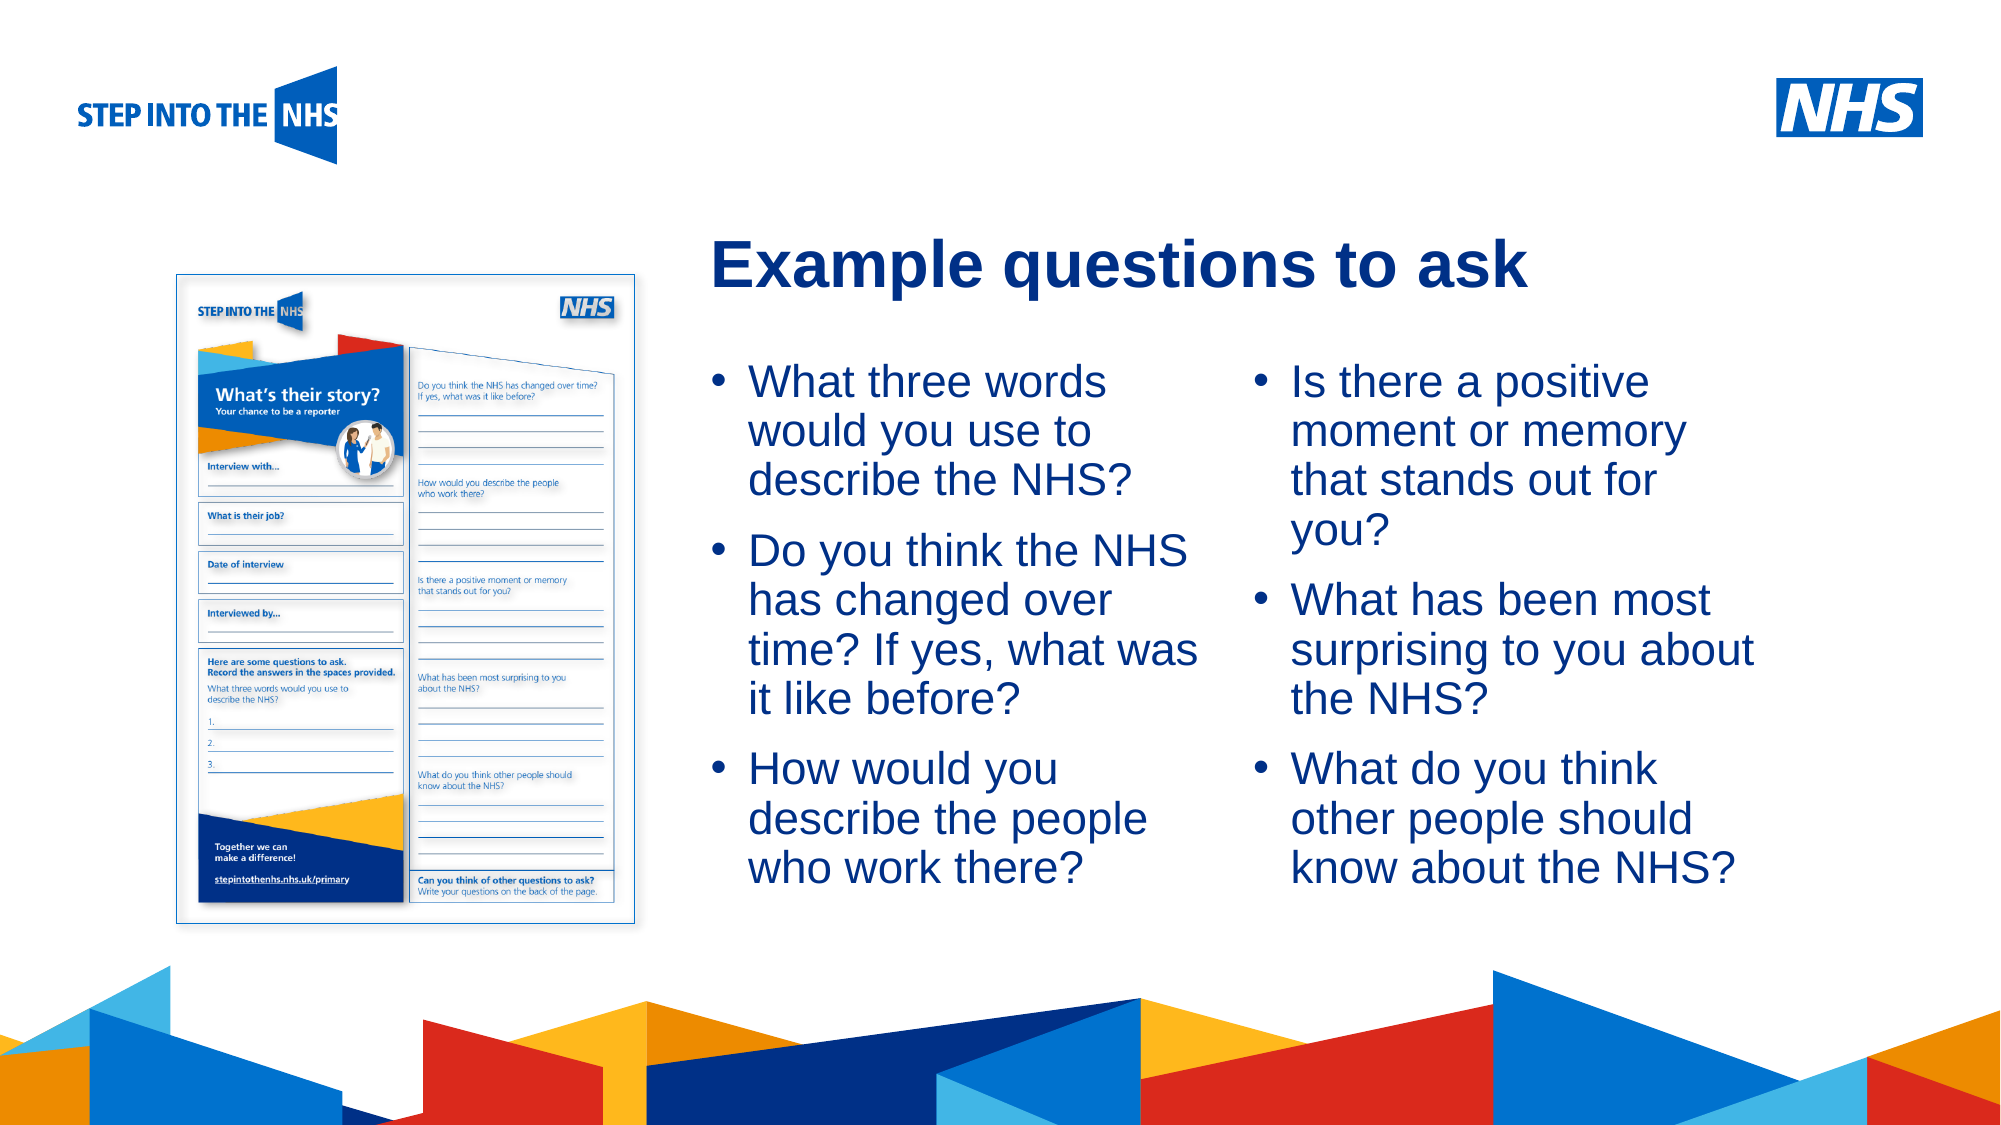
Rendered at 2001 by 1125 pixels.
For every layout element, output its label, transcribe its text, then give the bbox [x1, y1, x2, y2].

text_box What three words would you use to describe the NHS? Do you think the NHS has changed over time? If yes, what was it like before? How would you describe the people who work there? Is there a positive moment or memory that stands out for you? What has been most surprising to you about the NHS? What do you think other people should know about the NHS? [710, 357, 1767, 957]
title Example questions to ask [710, 229, 1812, 320]
picture [176, 274, 635, 924]
